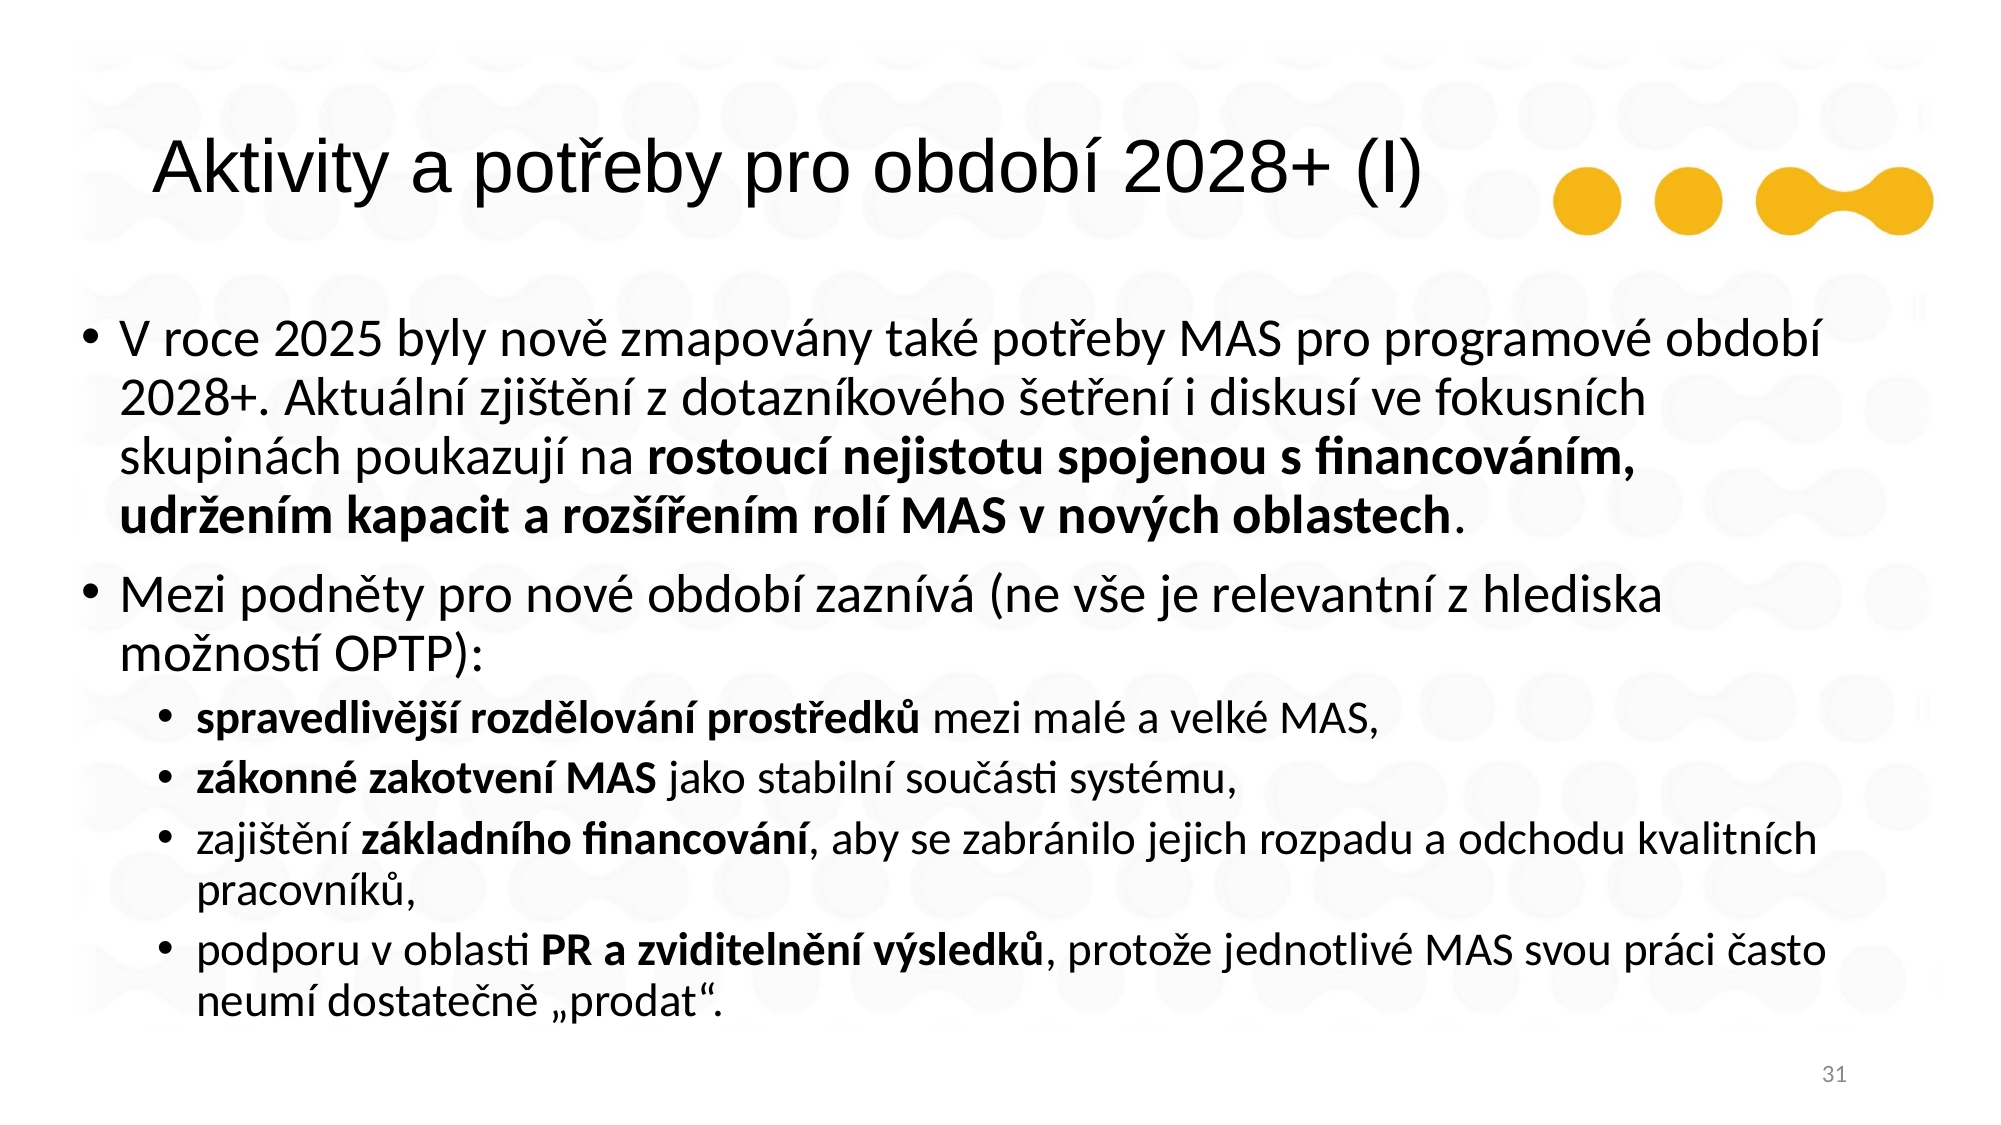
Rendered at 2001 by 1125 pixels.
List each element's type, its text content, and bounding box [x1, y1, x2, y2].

picture [100, 70, 1943, 1004]
slide_number 31 [1412, 1042, 1863, 1103]
list V roce 2025 byly nově zmapovány také potřeby MAS pro programové období 2028+. Aktuální zjištění z dotazníkového šetření i diskusí ve fokusních skupinách poukazují na rostoucí nejistotu spojenou s financováním, udržením kapacit a rozšířením rolí MAS v nových oblastech. Mezi podněty pro nové období zaznívá (ne vše je relevantní z hlediska možností OPTP): spravedlivější rozdělování prostředků mezi malé a velké MAS, zákonné zakotvení MAS jako stabilní součásti systému, zajištění základního financování, aby se zabránilo jejich rozpadu a odchodu kvalitních pracovníků, podporu v oblasti PR a zviditelnění výsledků, protože jednotlivé MAS svou práci často neumí dostatečně „prodat“. [66, 302, 1863, 1042]
title Aktivity a potřeby pro období 2028+ (I) [137, 59, 1863, 278]
